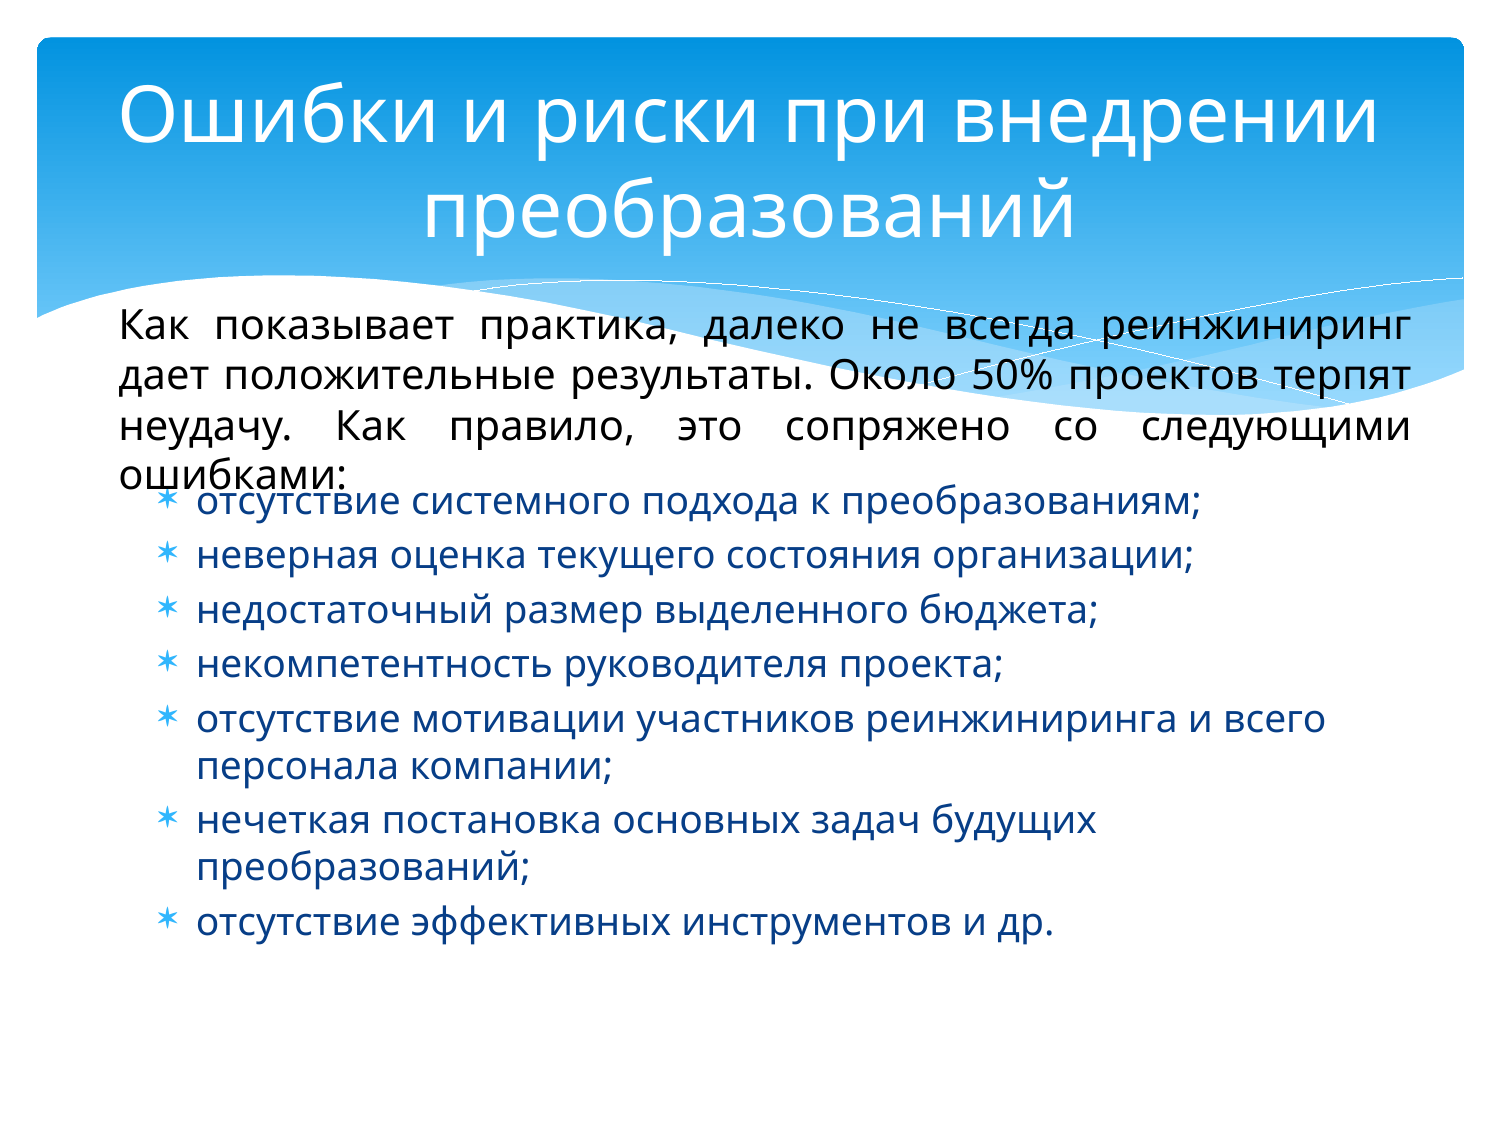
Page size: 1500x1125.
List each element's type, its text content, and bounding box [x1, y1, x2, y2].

list отсутствие системного подхода к преобразованиям; неверная оценка текущего состояния организации; недостаточный размер выделенного бюджета; некомпетентность руководителя проекта; отсутствие мотивации участников реинжиниринга и всего персонала компании; нечеткая постановка основных задач будущих преобразований; отсутствие эффективных инструментов и др. [143, 556, 1359, 1005]
text_box Как показывает практика, далеко не всегда реинжиниринг дает положительные результаты. Около 50% проектов терпят неудачу. Как правило, это сопряжено со следующими ошибками: [103, 290, 1427, 556]
title Ошибки и риски при внедрении преобразований [75, 55, 1425, 261]
